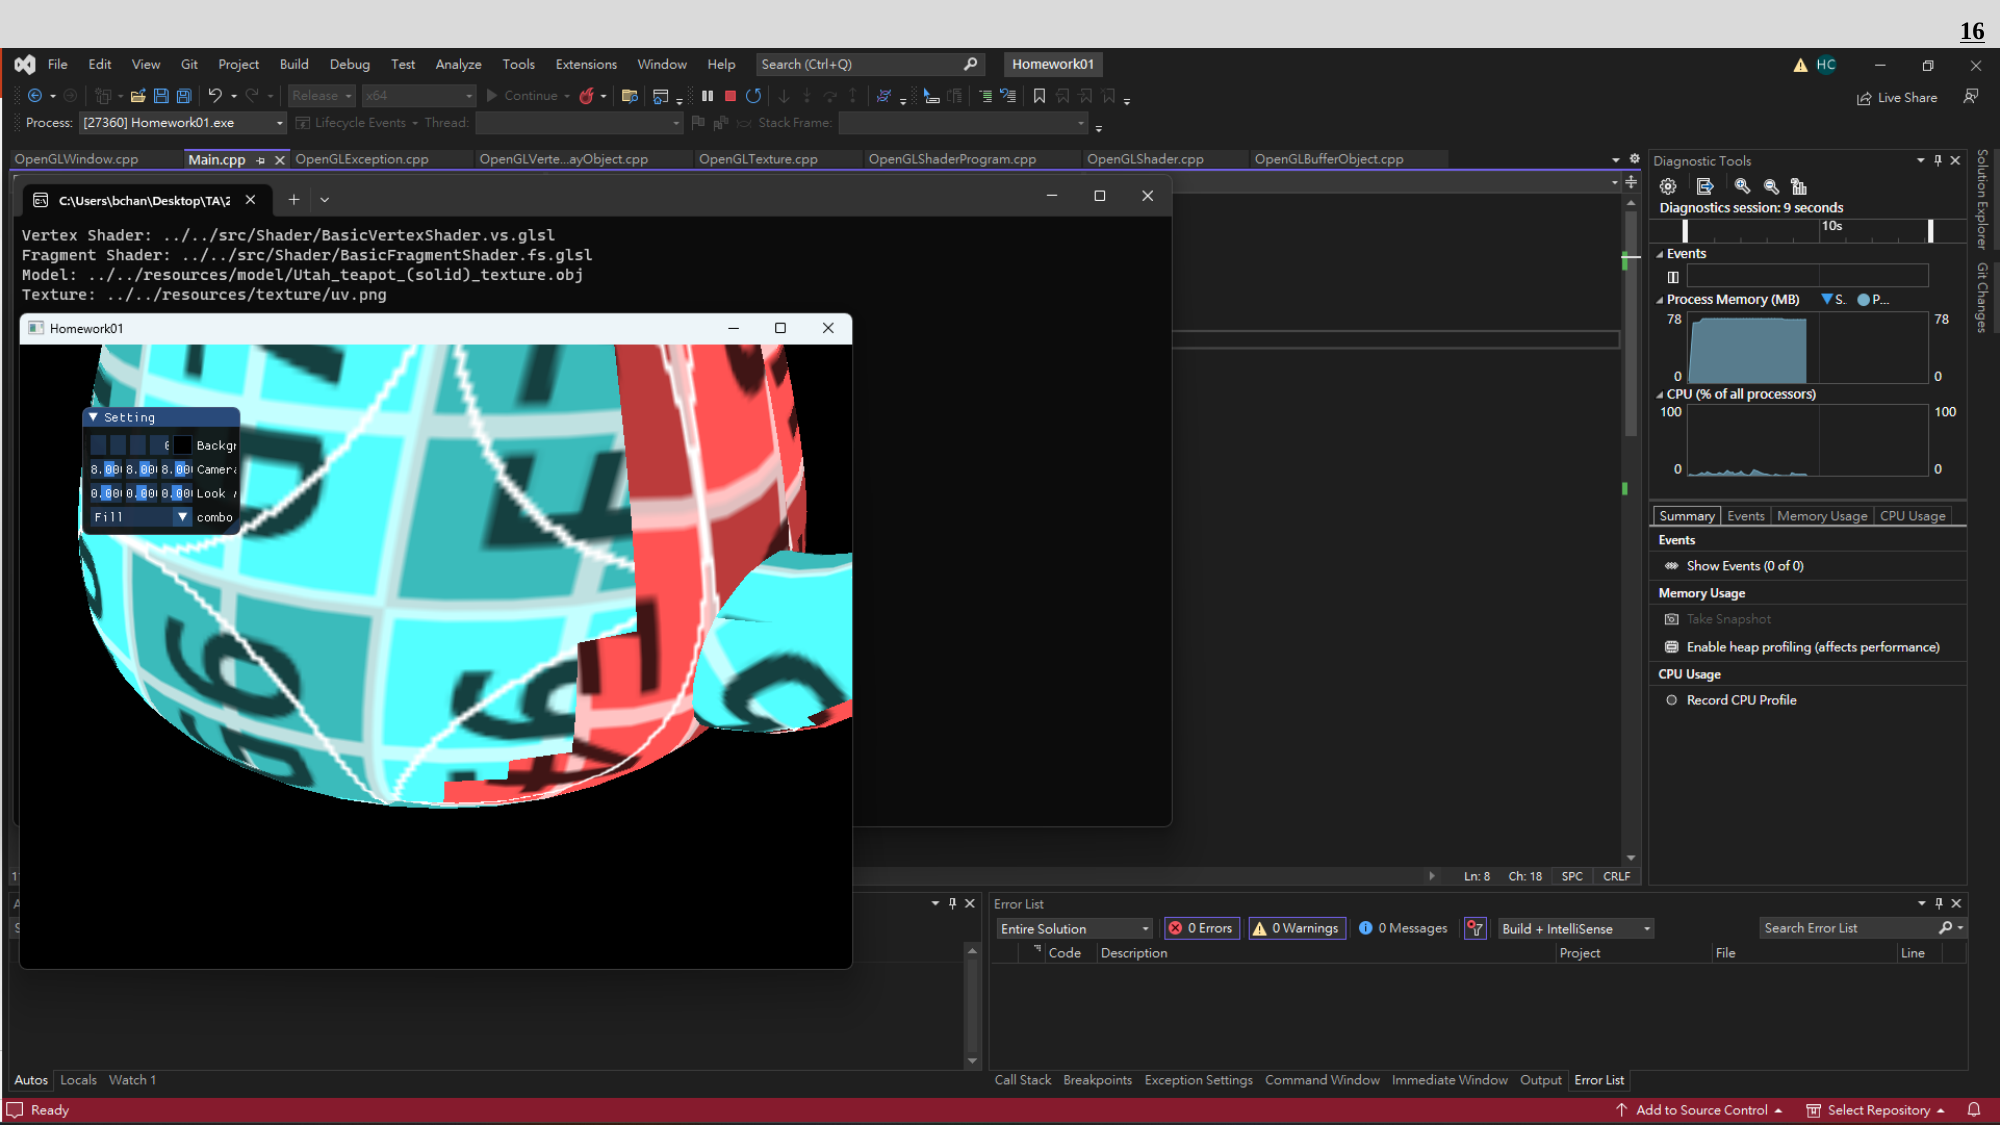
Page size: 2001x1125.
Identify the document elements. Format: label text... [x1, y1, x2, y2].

picture [0, 48, 2000, 1125]
slide_number 16 [1876, 0, 2000, 45]
